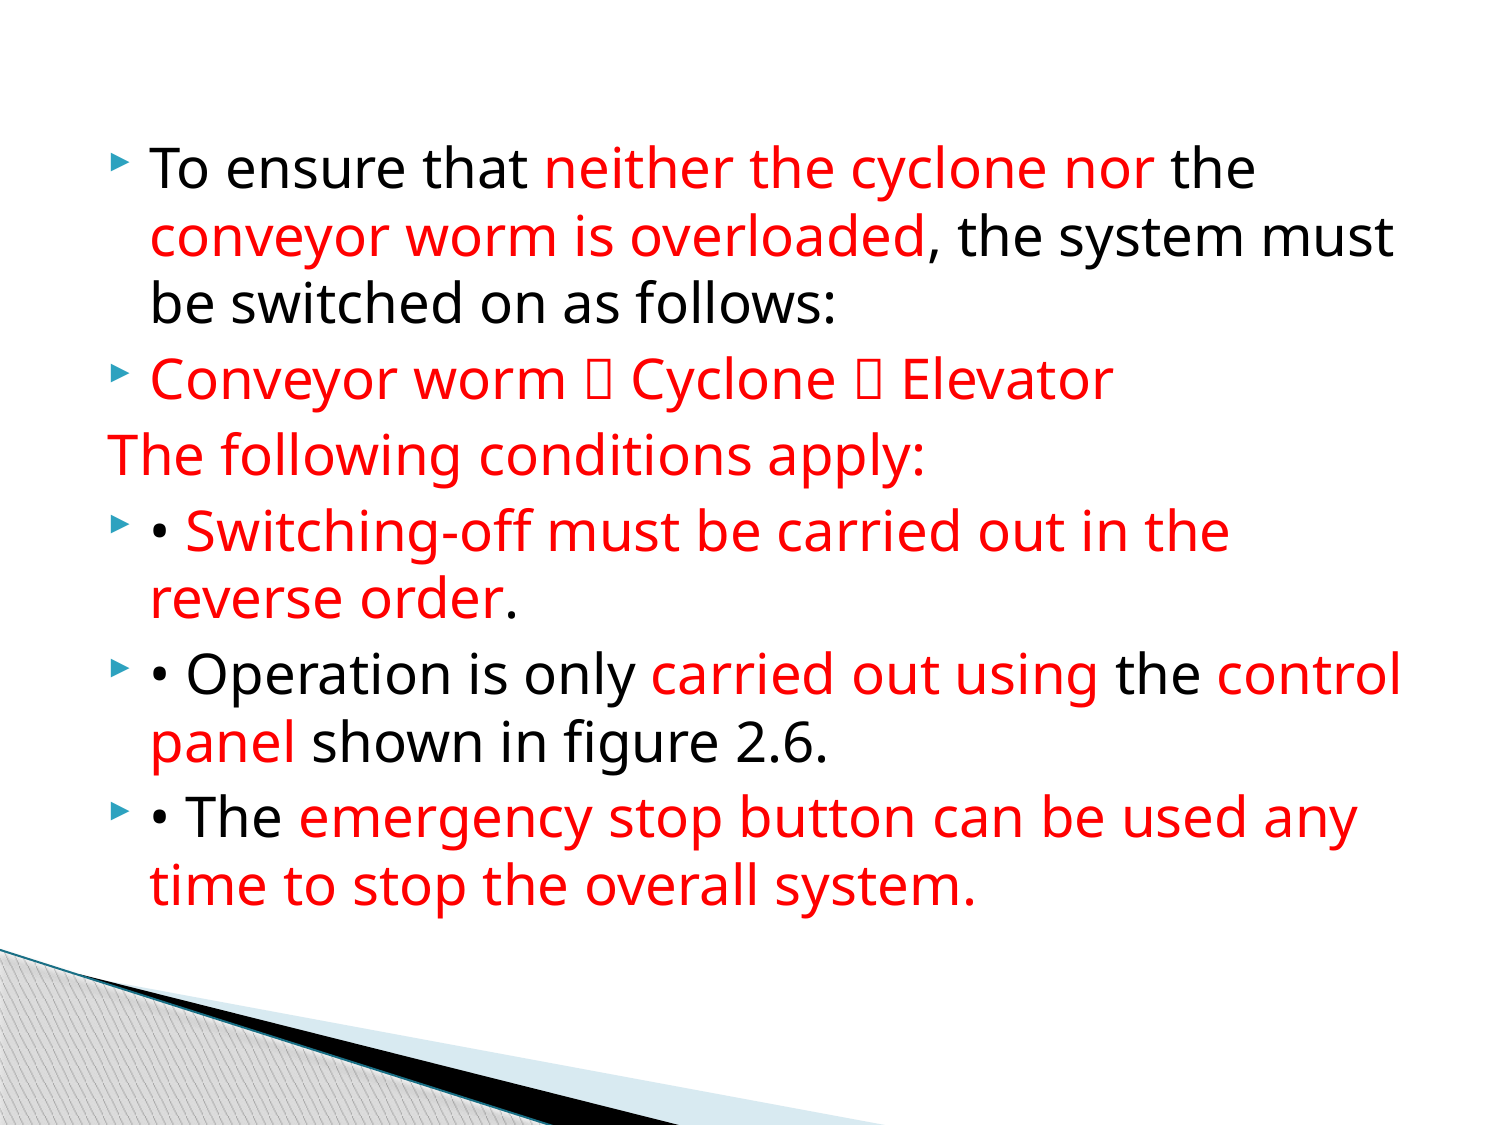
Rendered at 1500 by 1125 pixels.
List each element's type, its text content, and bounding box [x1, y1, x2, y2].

list To ensure that neither the cyclone nor the conveyor worm is overloaded, the system must be switched on as follows: Conveyor worm  Cyclone  Elevator The following conditions apply: • Switching-off must be carried out in the reverse order. • Operation is only carried out using the control panel shown in figure 2.6. • The emergency stop button can be used any time to stop the overall system. [75, 125, 1450, 1050]
